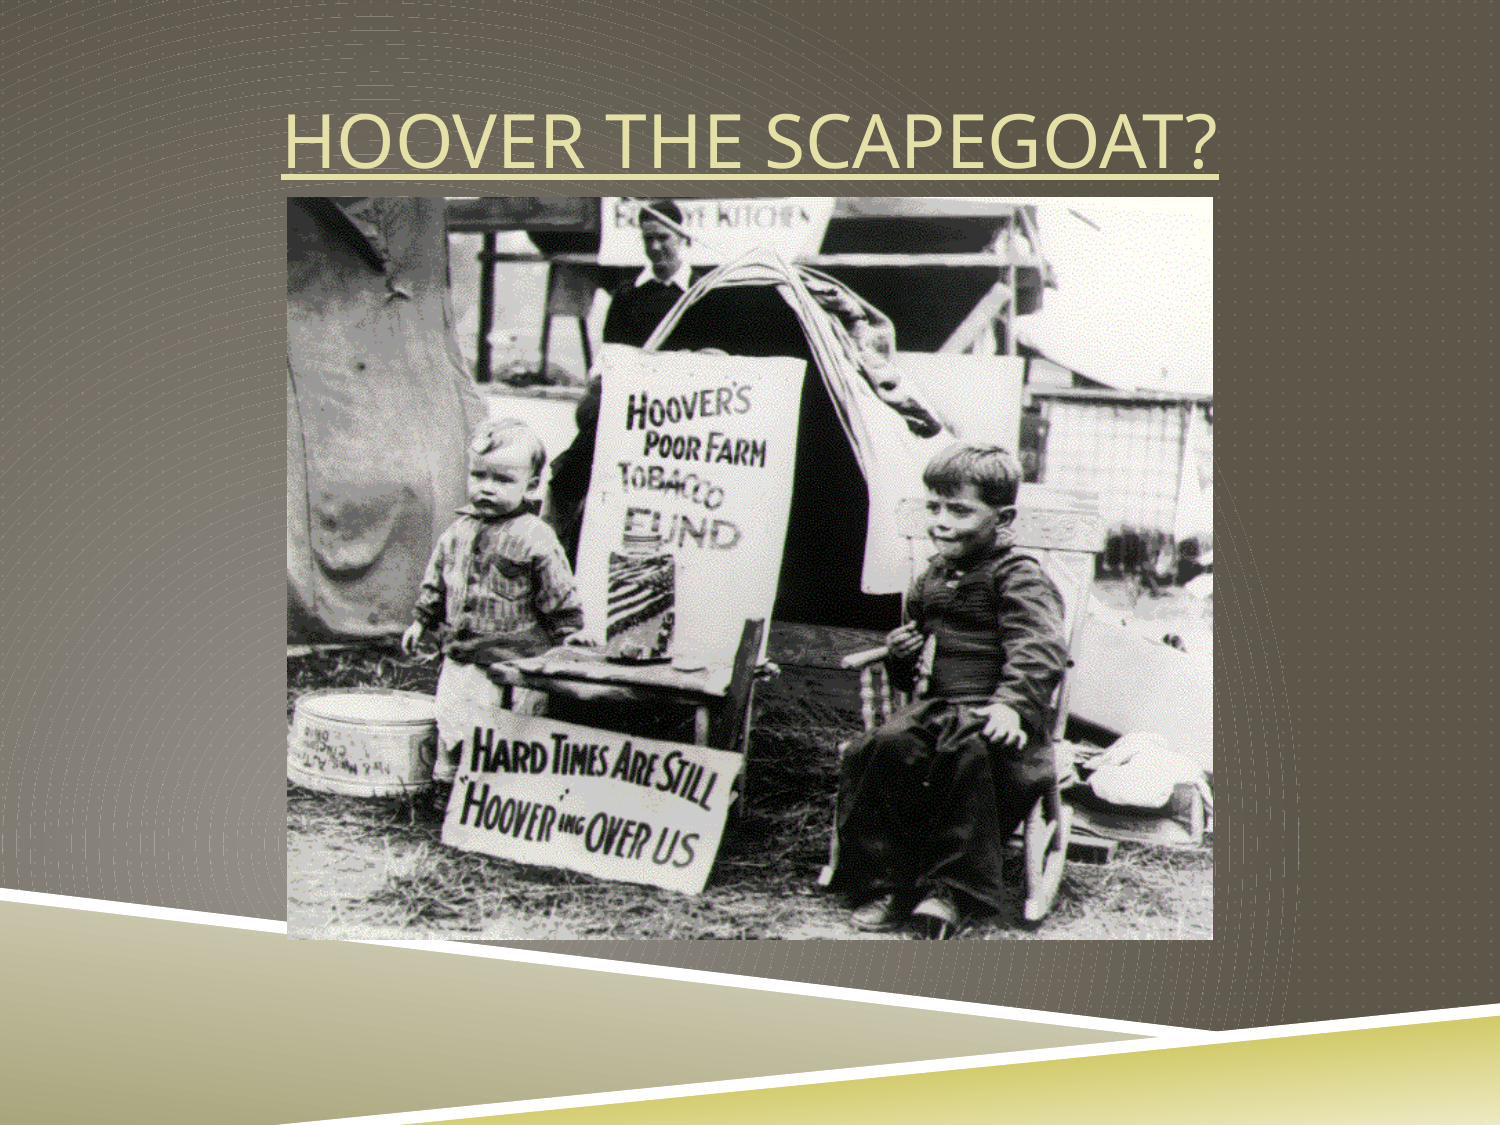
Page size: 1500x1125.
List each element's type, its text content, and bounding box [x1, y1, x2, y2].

title Hoover the scapegoat? [112, 45, 1388, 233]
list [287, 197, 1213, 940]
